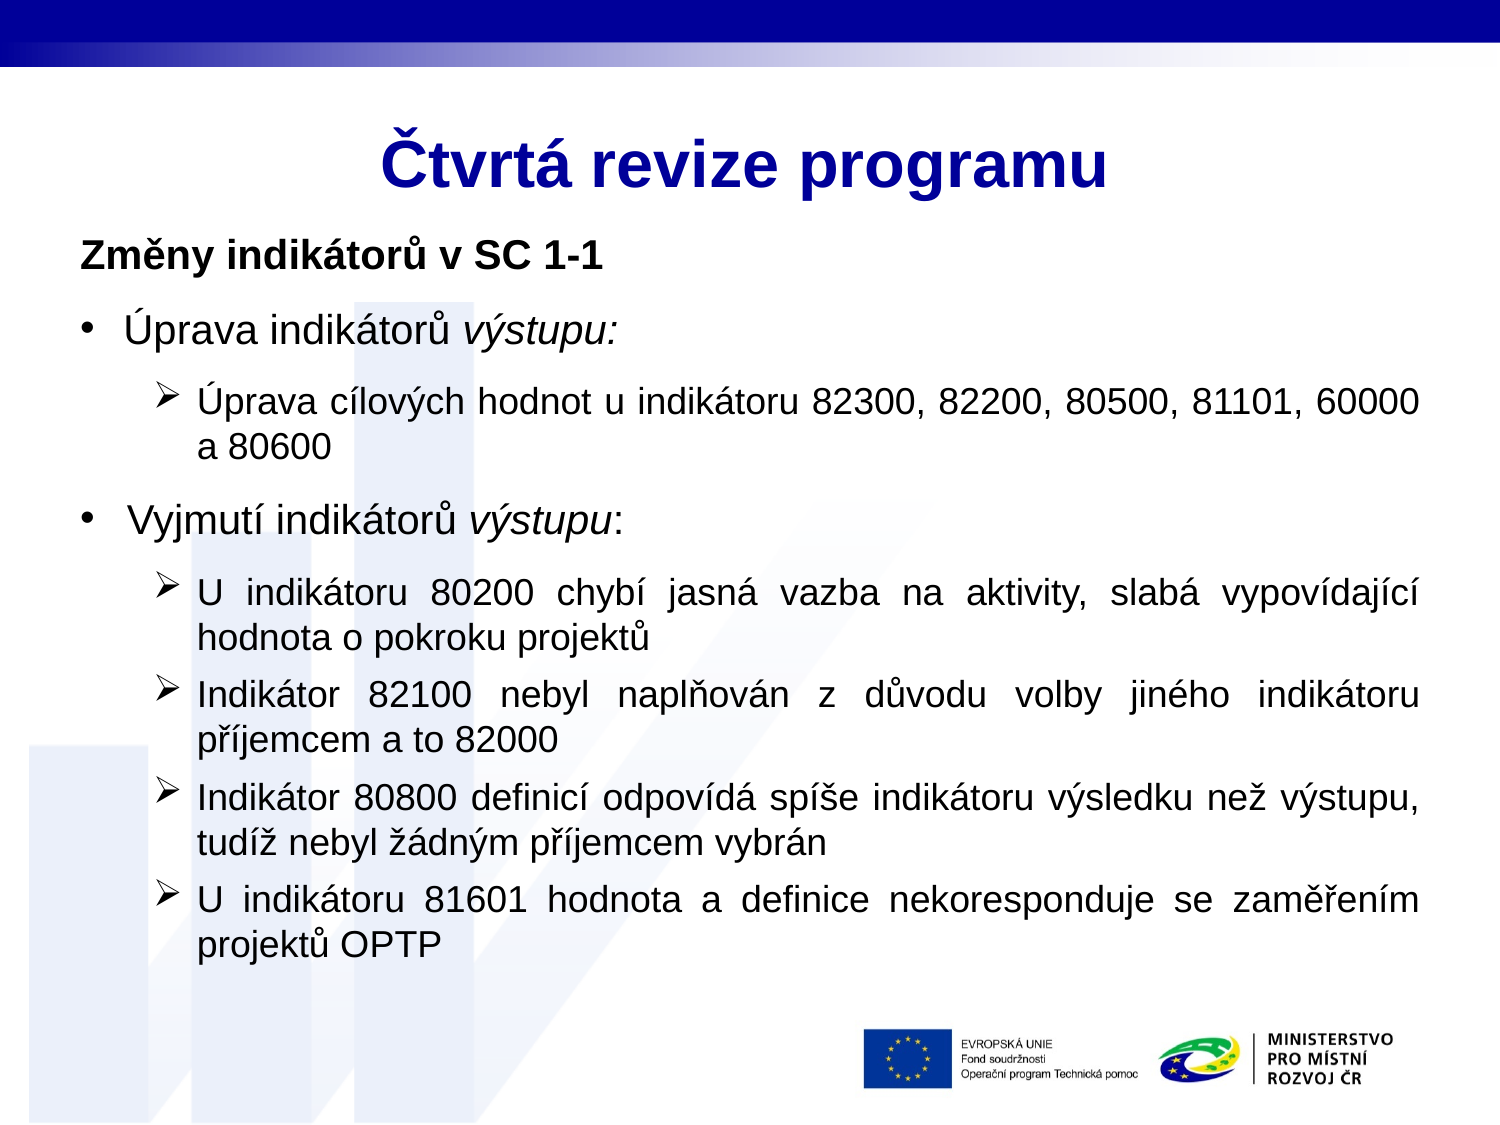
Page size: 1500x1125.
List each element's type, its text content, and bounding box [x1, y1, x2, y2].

title Čtvrtá revize programu [64, 113, 1425, 197]
list Změny indikátorů v SC 1-1 Úprava indikátorů výstupu: Úprava cílových hodnot u indikátoru 82300, 82200, 80500, 81101, 60000 a 80600 Vyjmutí indikátorů výstupu: U indikátoru 80200 chybí jasná vazba na aktivity, slabá vypovídající hodnota o pokroku projektů Indikátor 82100 nebyl naplňován z důvodu volby jiného indikátoru příjemcem a to 82000 Indikátor 80800 definicí odpovídá spíše indikátoru výsledku než výstupu, tudíž nebyl žádným příjemcem vybrán U indikátoru 81601 hodnota a definice nekoresponduje se zaměřením projektů OPTP [64, 219, 1436, 1024]
picture [29, 302, 1412, 1125]
